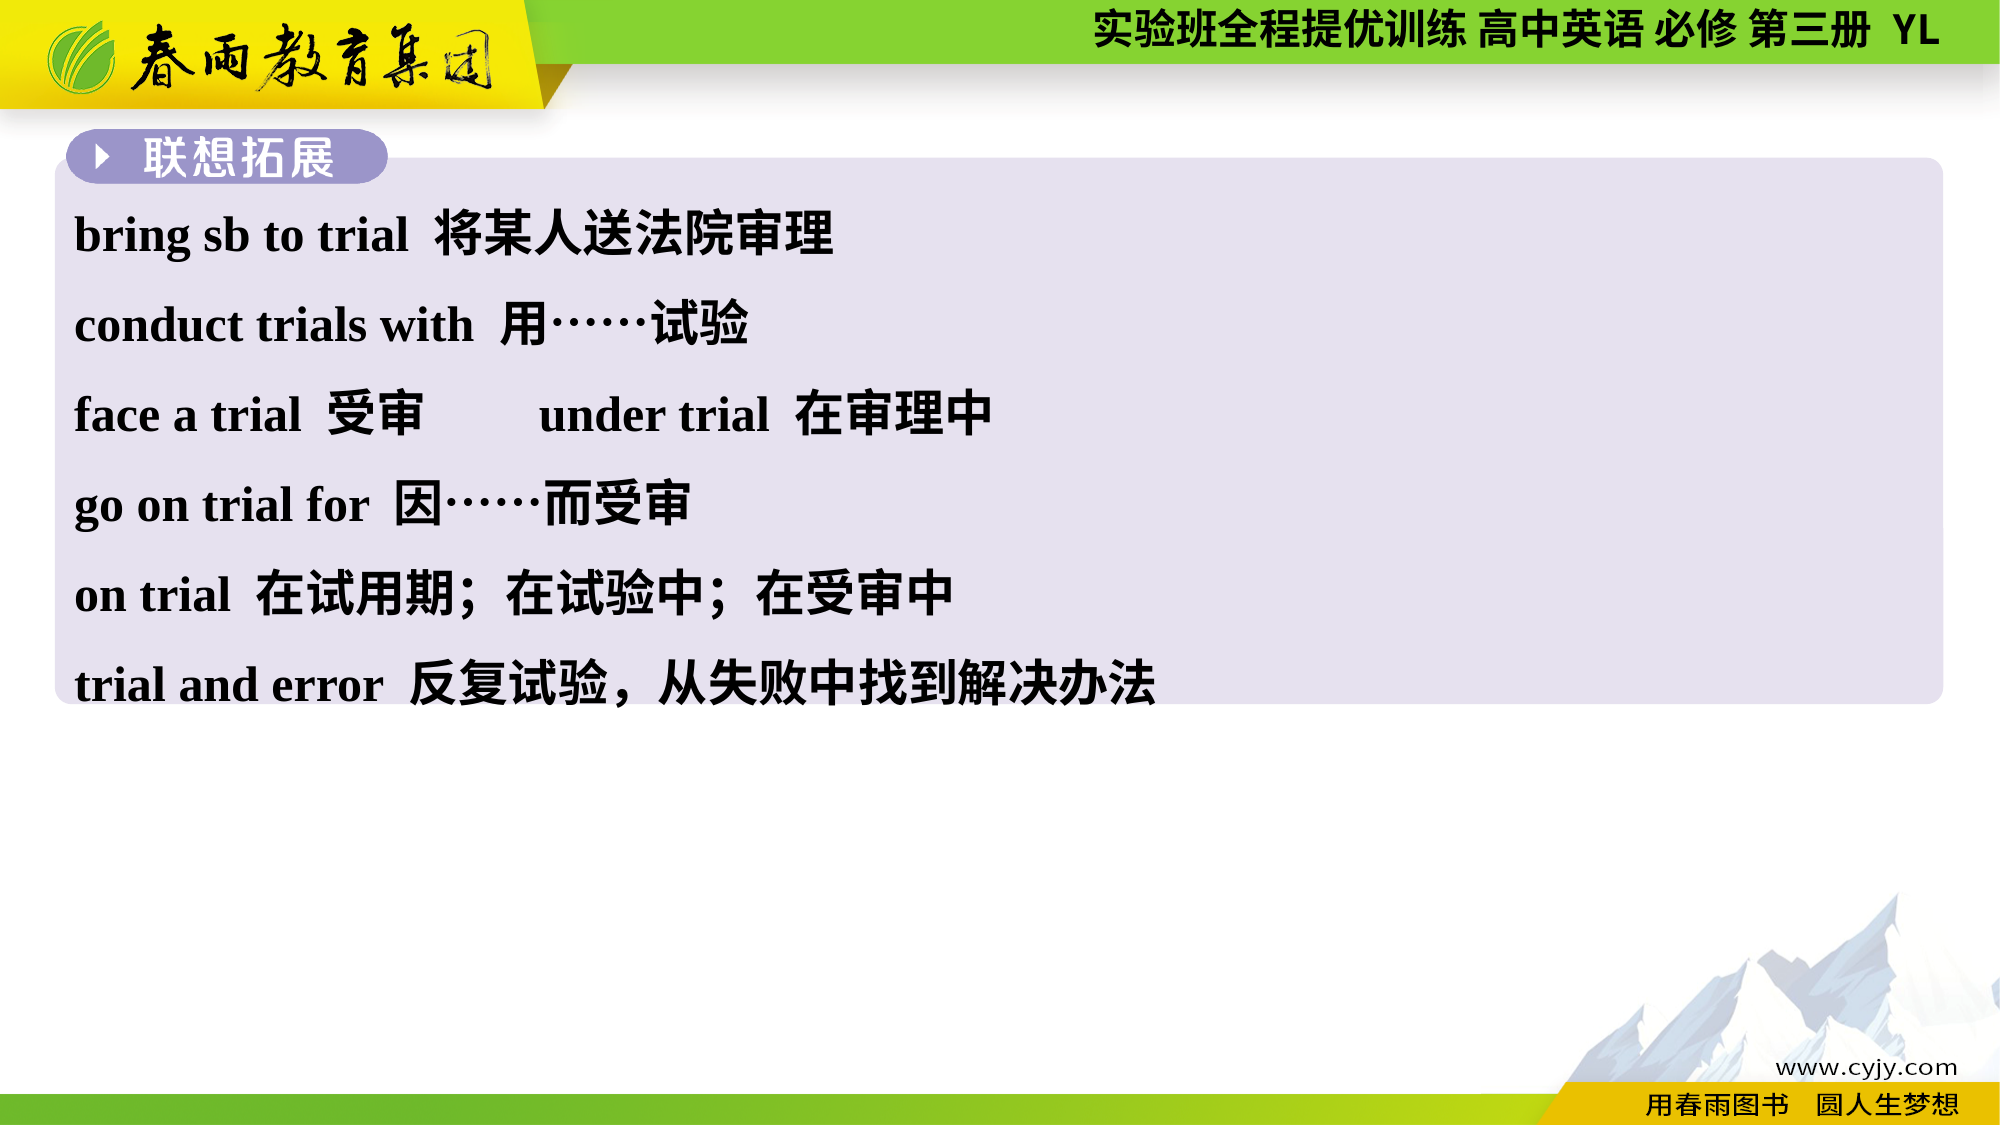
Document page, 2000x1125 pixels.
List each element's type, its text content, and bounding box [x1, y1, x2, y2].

text_box [393, 157, 1939, 163]
list bring sb to trial 将某人送法院审理 conduct trials with 用……试验 face a trial 受审 under trial 在审理中 go on trial for 因……而受审 on trial 在试用期；在试验中；在受审中 trial and error 反复试验，从失败中找到解决办法 [59, 163, 1944, 724]
text_box [54, 161, 61, 699]
picture [0, 0, 2000, 1125]
